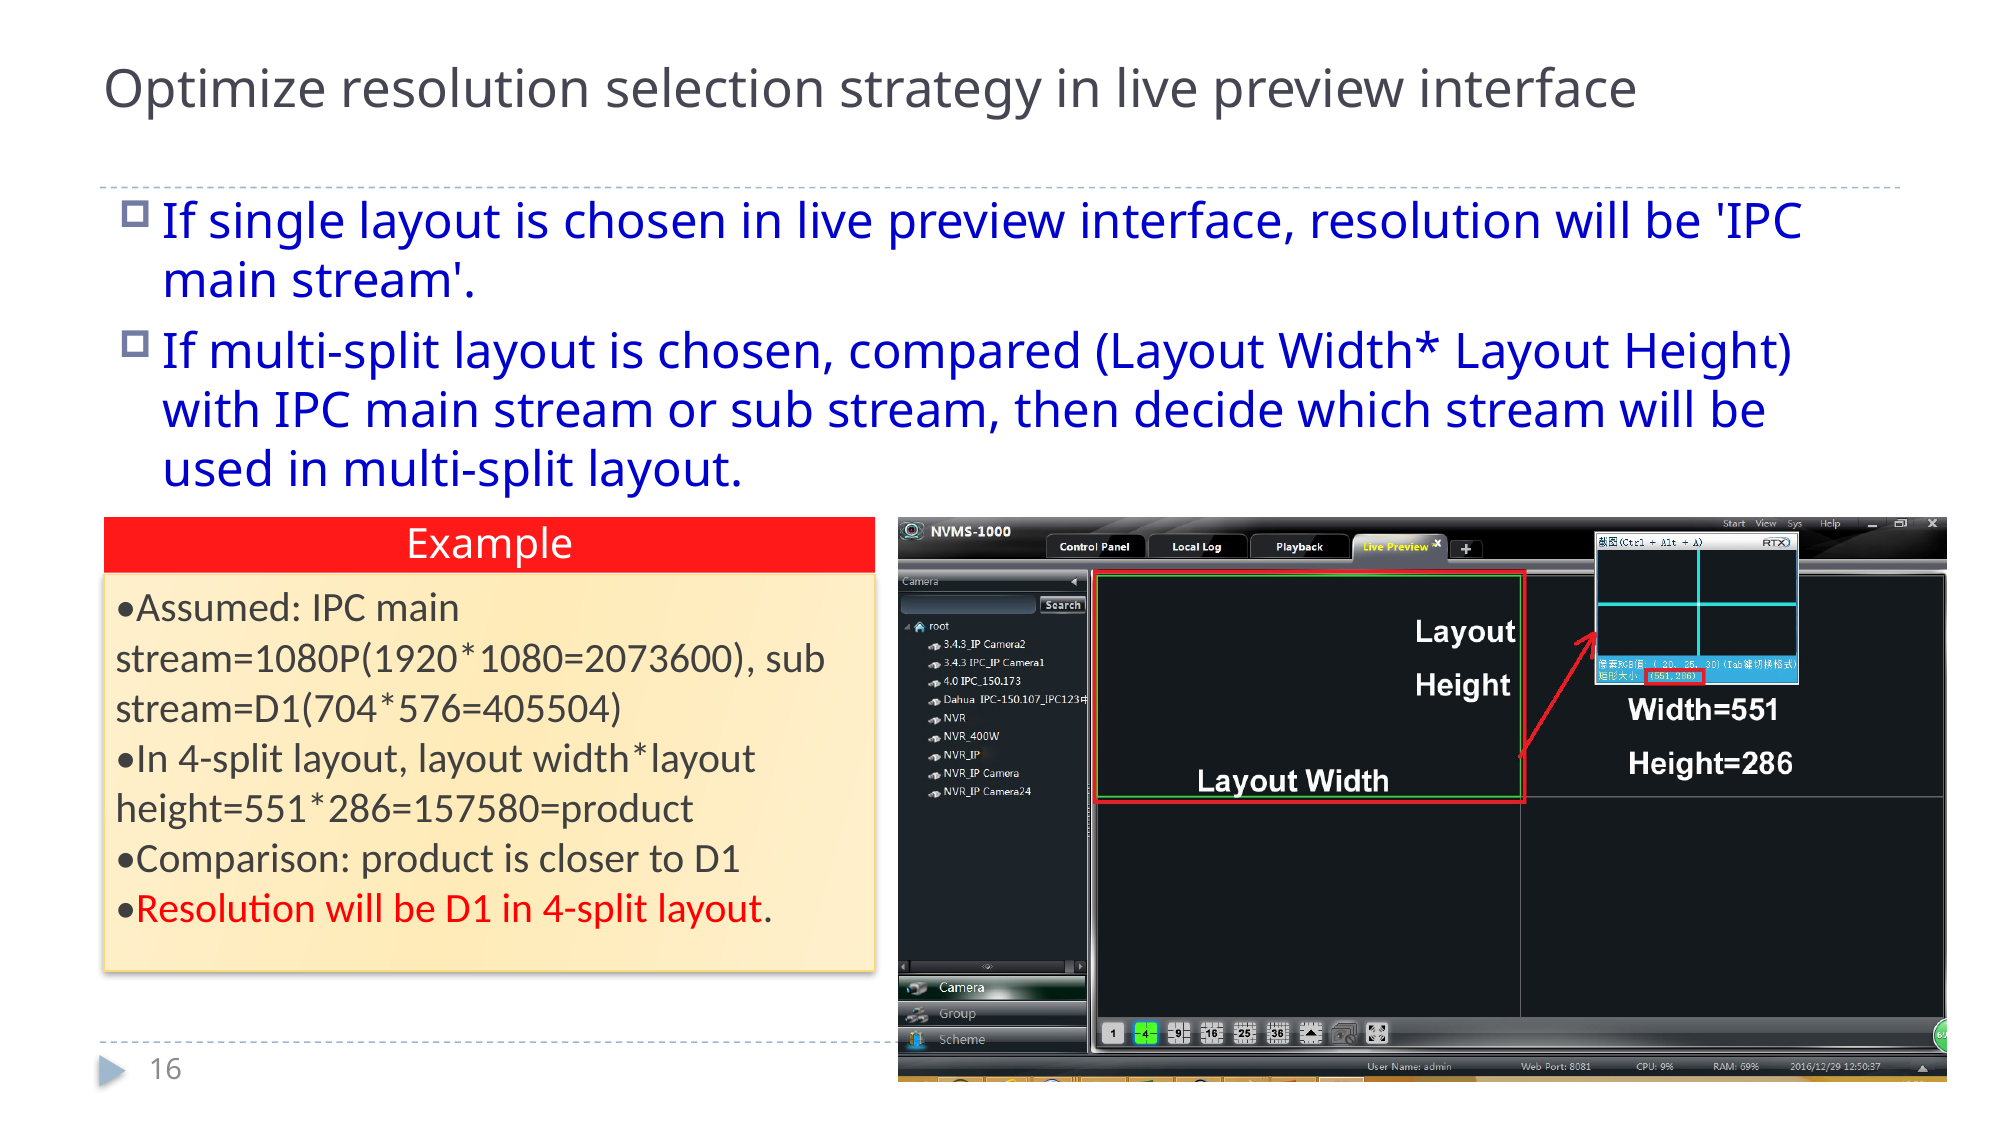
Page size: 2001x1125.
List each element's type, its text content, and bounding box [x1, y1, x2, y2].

picture [898, 516, 1947, 1082]
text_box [103, 516, 876, 975]
title Optimize resolution selection strategy in live preview interface [88, 8, 1906, 125]
slide_number 16 [133, 1042, 568, 1103]
list If single layout is chosen in live preview interface, resolution will be 'IPC main stream'. If multi-split layout is chosen, compared (Layout Width* Layout Height) with IPC main stream or sub stream, then decide which stream will be used in multi-split layout. [104, 182, 1860, 504]
